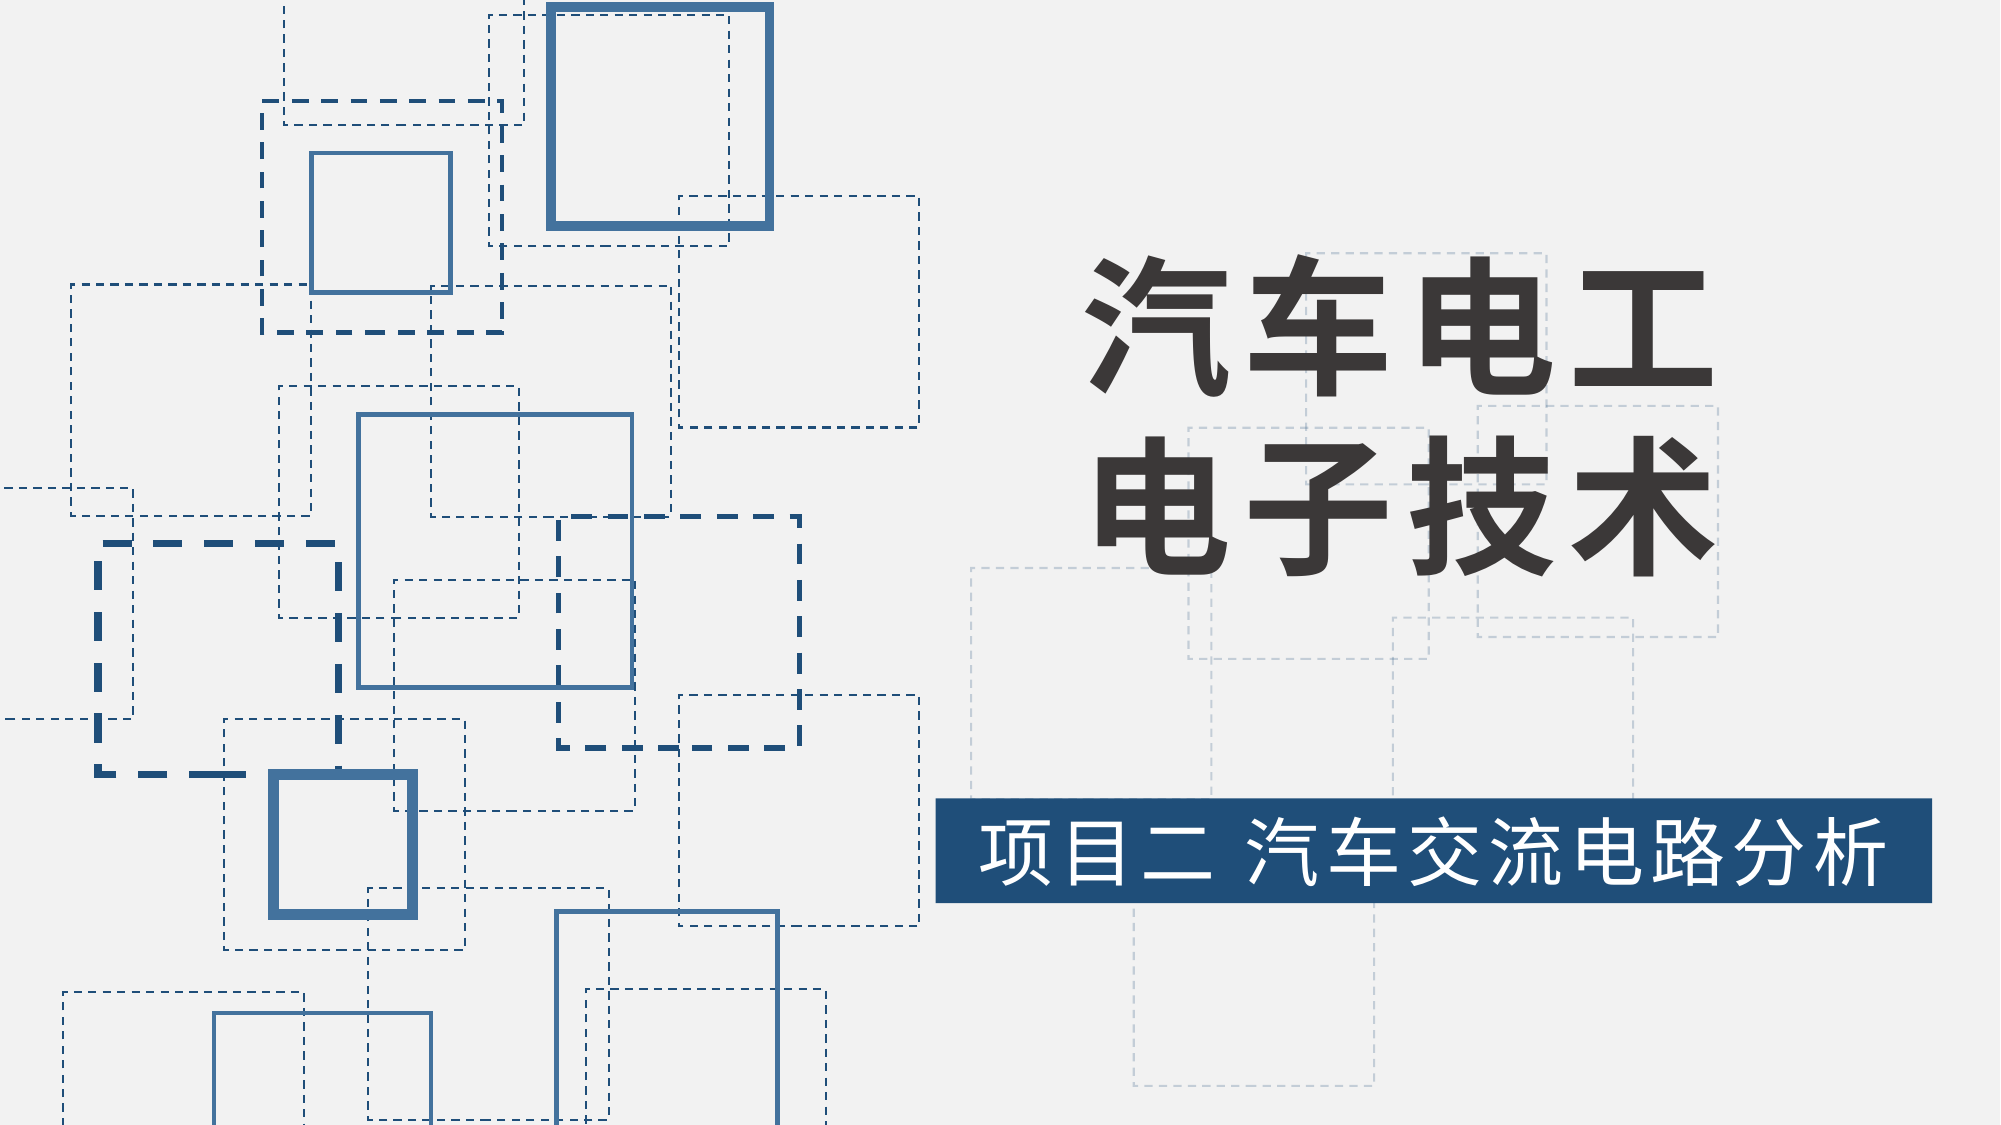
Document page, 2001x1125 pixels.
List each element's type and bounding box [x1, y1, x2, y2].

text_box [0, 0, 1719, 1125]
text_box [935, 225, 1933, 905]
